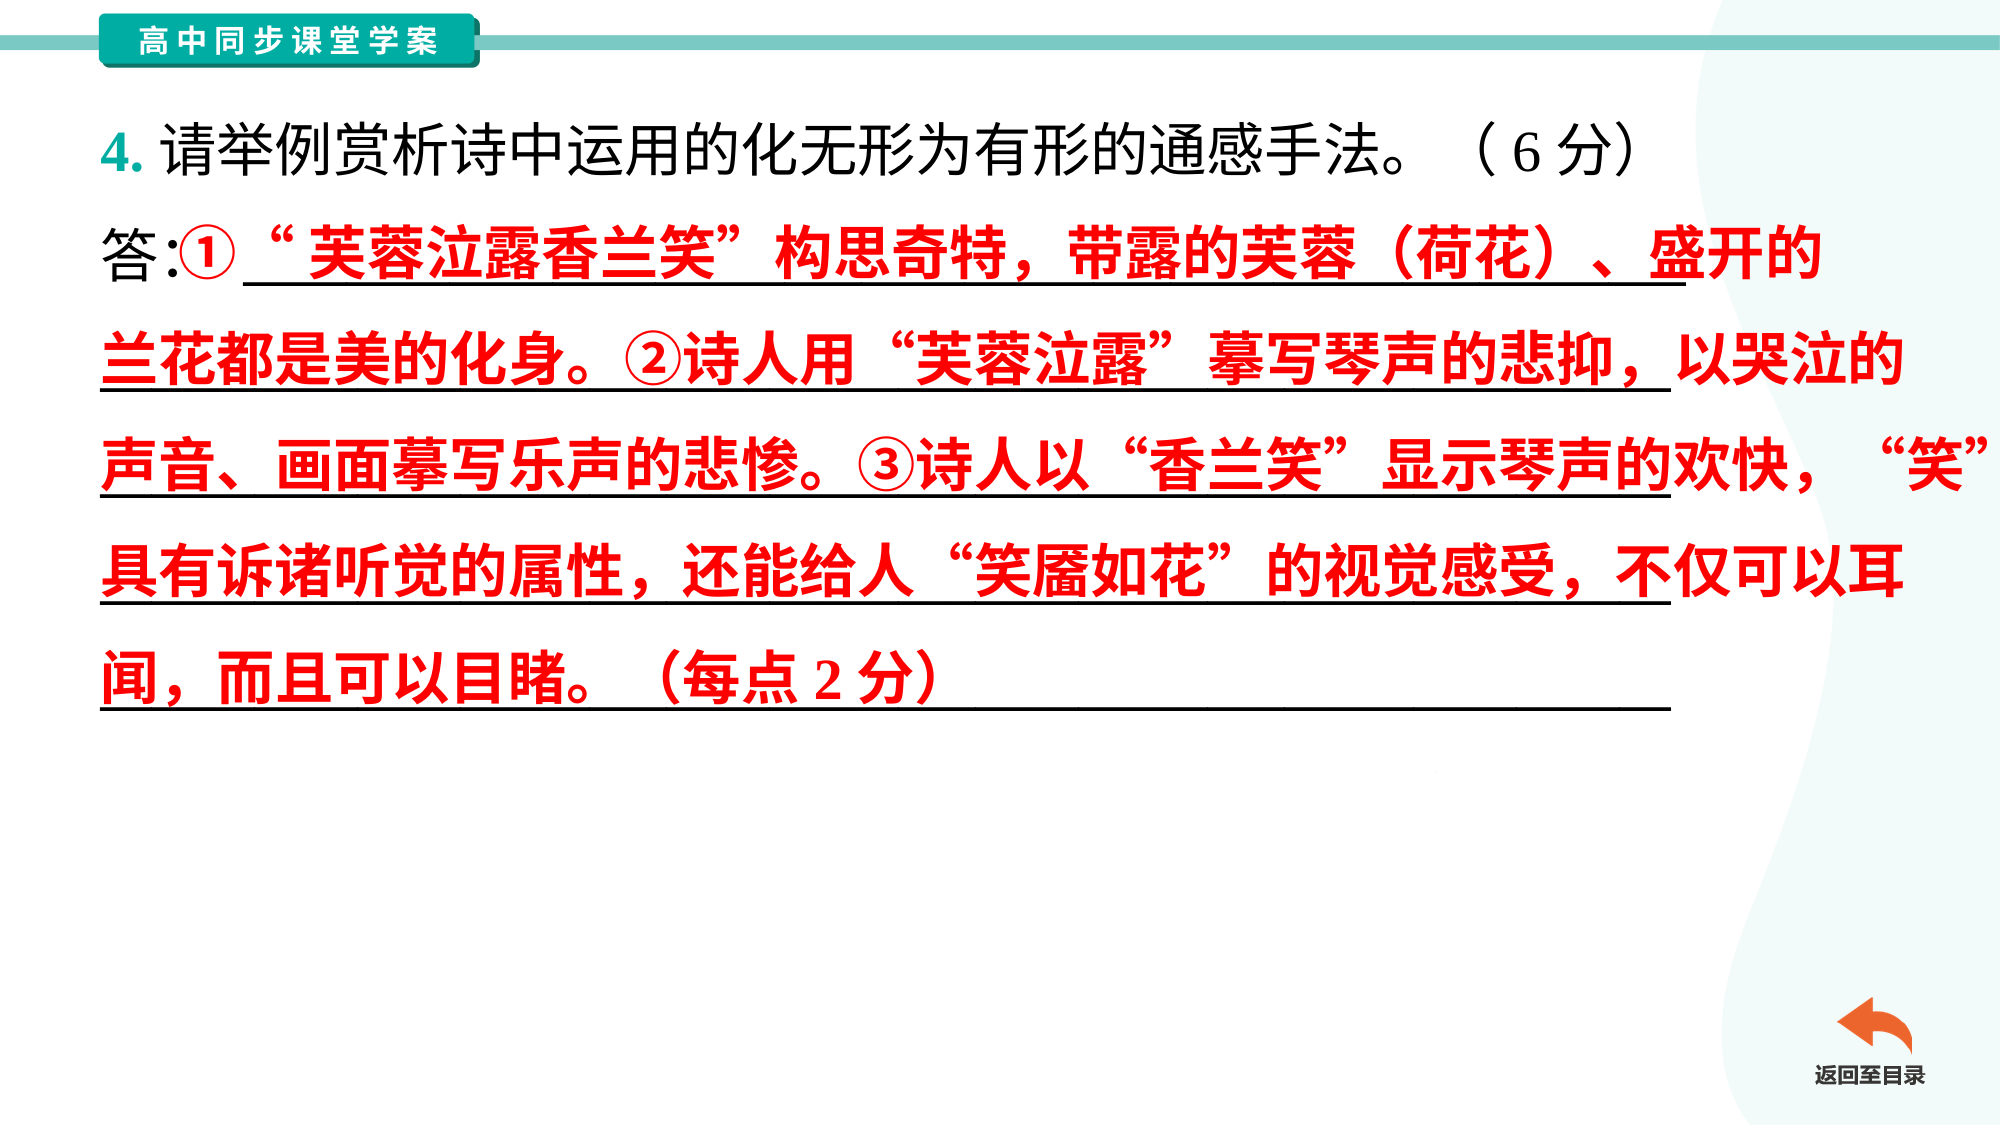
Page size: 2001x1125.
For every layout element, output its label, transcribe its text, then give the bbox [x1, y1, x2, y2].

text_box 4.请举例赏析诗中运用的化无形为有形的通感手法。（6分） 答： ________________________________________________________ _____________________________________________________________ _____________________________________________________________ _____________________________________________________________ _____________________________________________________________ [100, 76, 1899, 179]
text_box ①“芙蓉泣露香兰笑”构思奇特，带露的芙蓉（荷花）、盛开的 兰花都是美的化身。②诗人用“芙蓉泣露”摹写琴声的悲抑，以哭泣的 声音、画面摹写乐声的悲惨。③诗人以“香兰笑”显示琴声的欢快，“笑” 具有诉诸听觉的属性，还能给人“笑靥如花”的视觉感受，不仅可以耳 闻，而且可以目睹。（每点2分） [100, 179, 1899, 711]
picture [0, 0, 2000, 1125]
text_box 4.请举例赏析诗中运用的化无形为有形的通感手法。（6分） 答： ________________________________________________________ _____________________________________________________________ _____________________________________________________________ _____________________________________________________________ _____________________________________________________________ [100, 711, 1899, 715]
